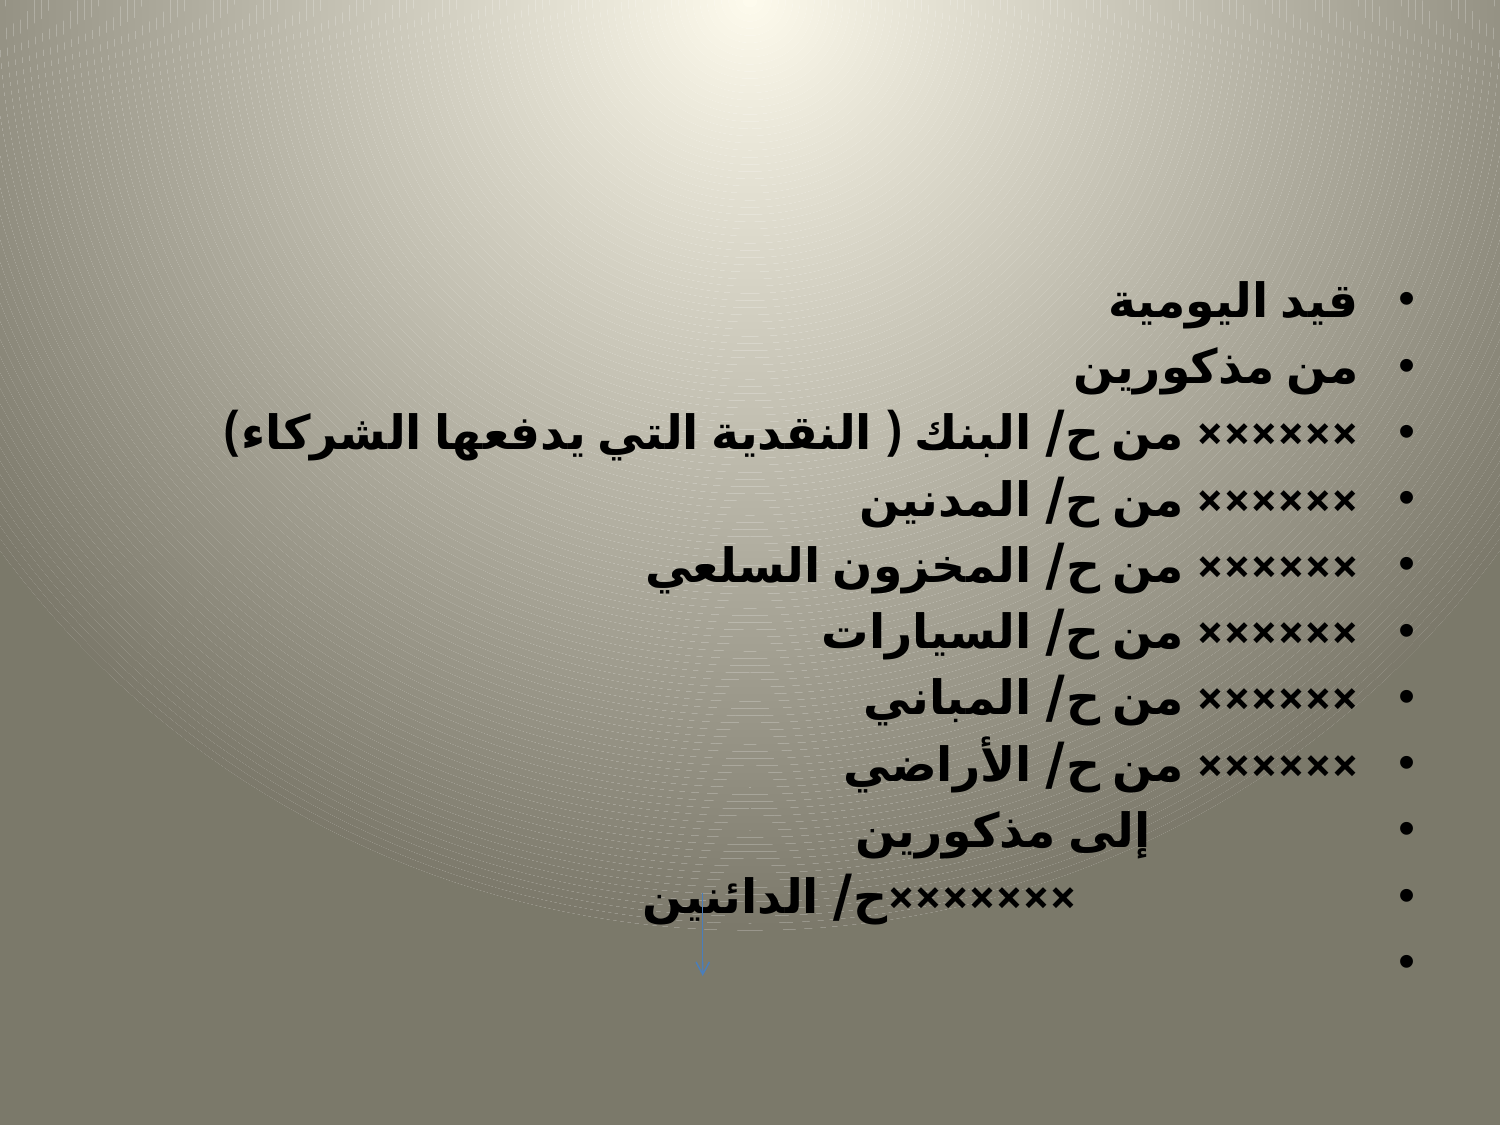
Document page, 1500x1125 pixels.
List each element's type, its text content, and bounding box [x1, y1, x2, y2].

list قيد اليومية من مذكورين ×××××× من ح/ البنك ( النقدية التي يدفعها الشركاء) ×××××× من ح/ المدنين ×××××× من ح/ المخزون السلعي ×××××× من ح/ السيارات ×××××× من ح/ المباني ×××××× من ح/ الأراضي إلى مذكورين ×××××××ح/ الدائنين [75, 262, 1425, 1005]
